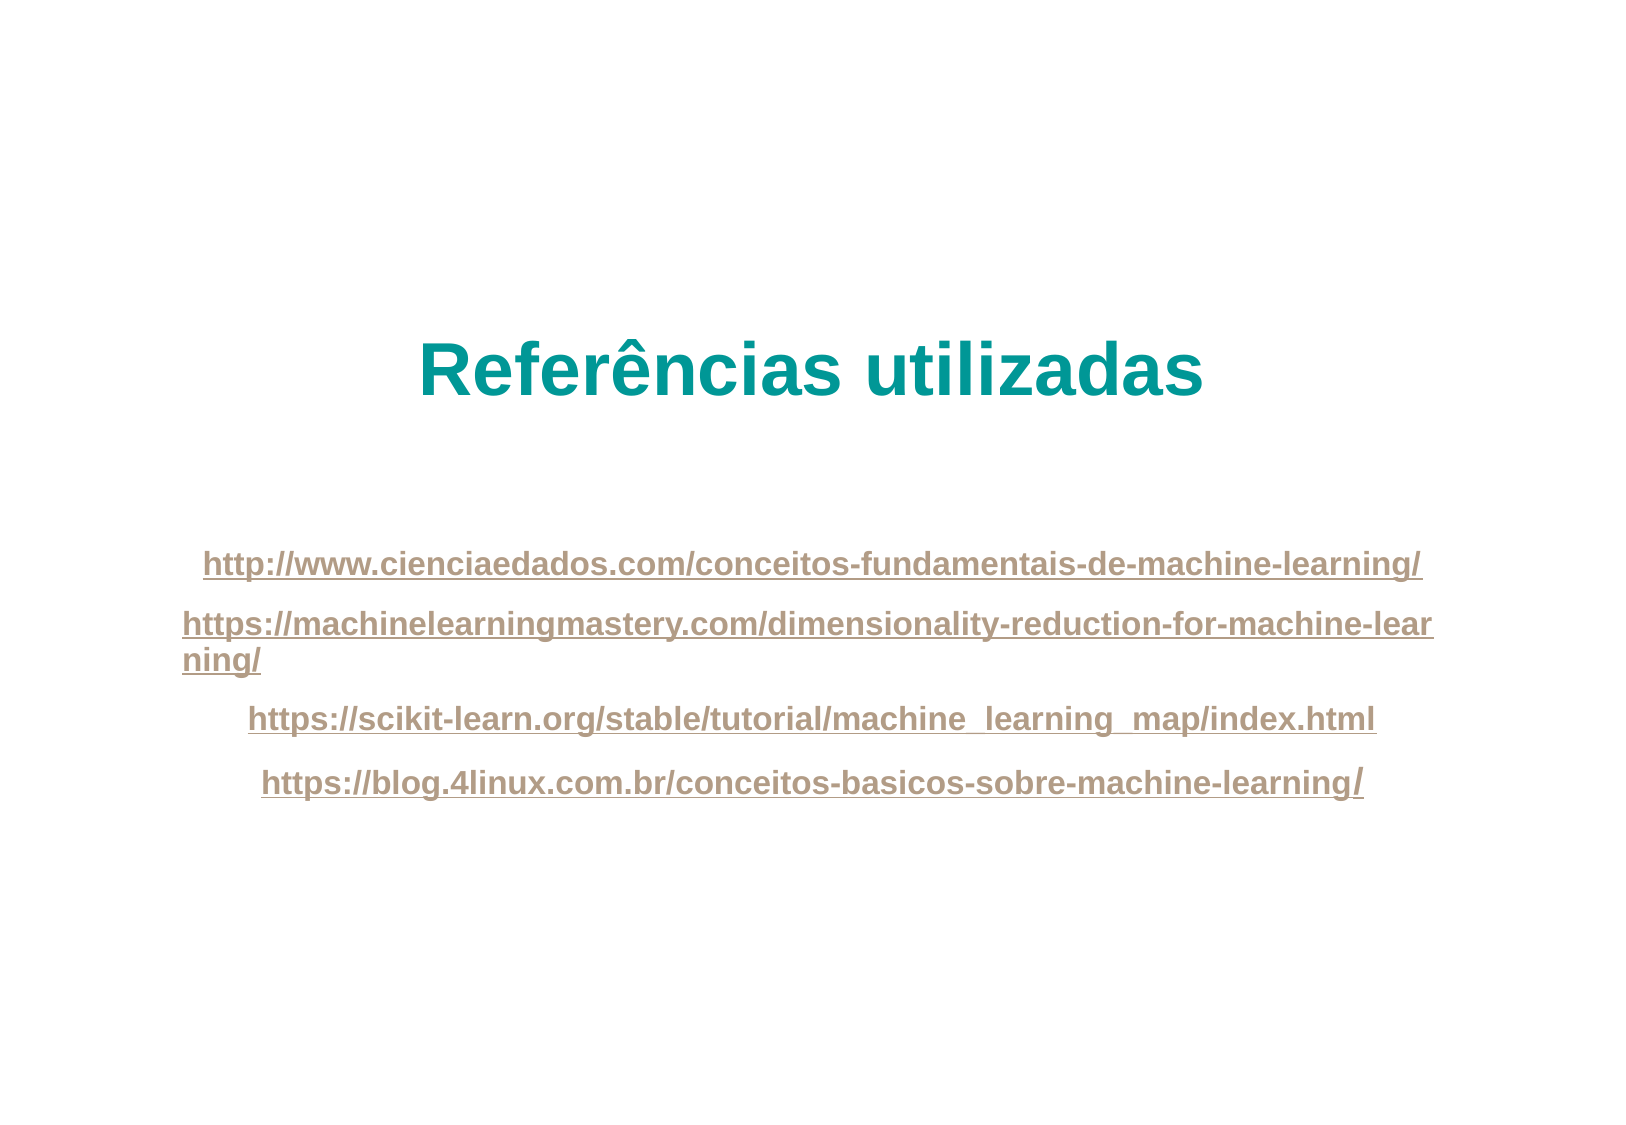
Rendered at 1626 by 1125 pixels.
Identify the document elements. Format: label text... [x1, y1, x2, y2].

text_box Referências utilizadas http://www.cienciaedados.com/conceitos-fundamentais-de-machine-learning/ https://machinelearningmastery.com/dimensionality-reduction-for-machine-learning/ https://scikit-learn.org/stable/tutorial/machine_learning_map/index.html https://blog.4linux.com.br/conceitos-basicos-sobre-machine-learning/ [167, 306, 1458, 774]
